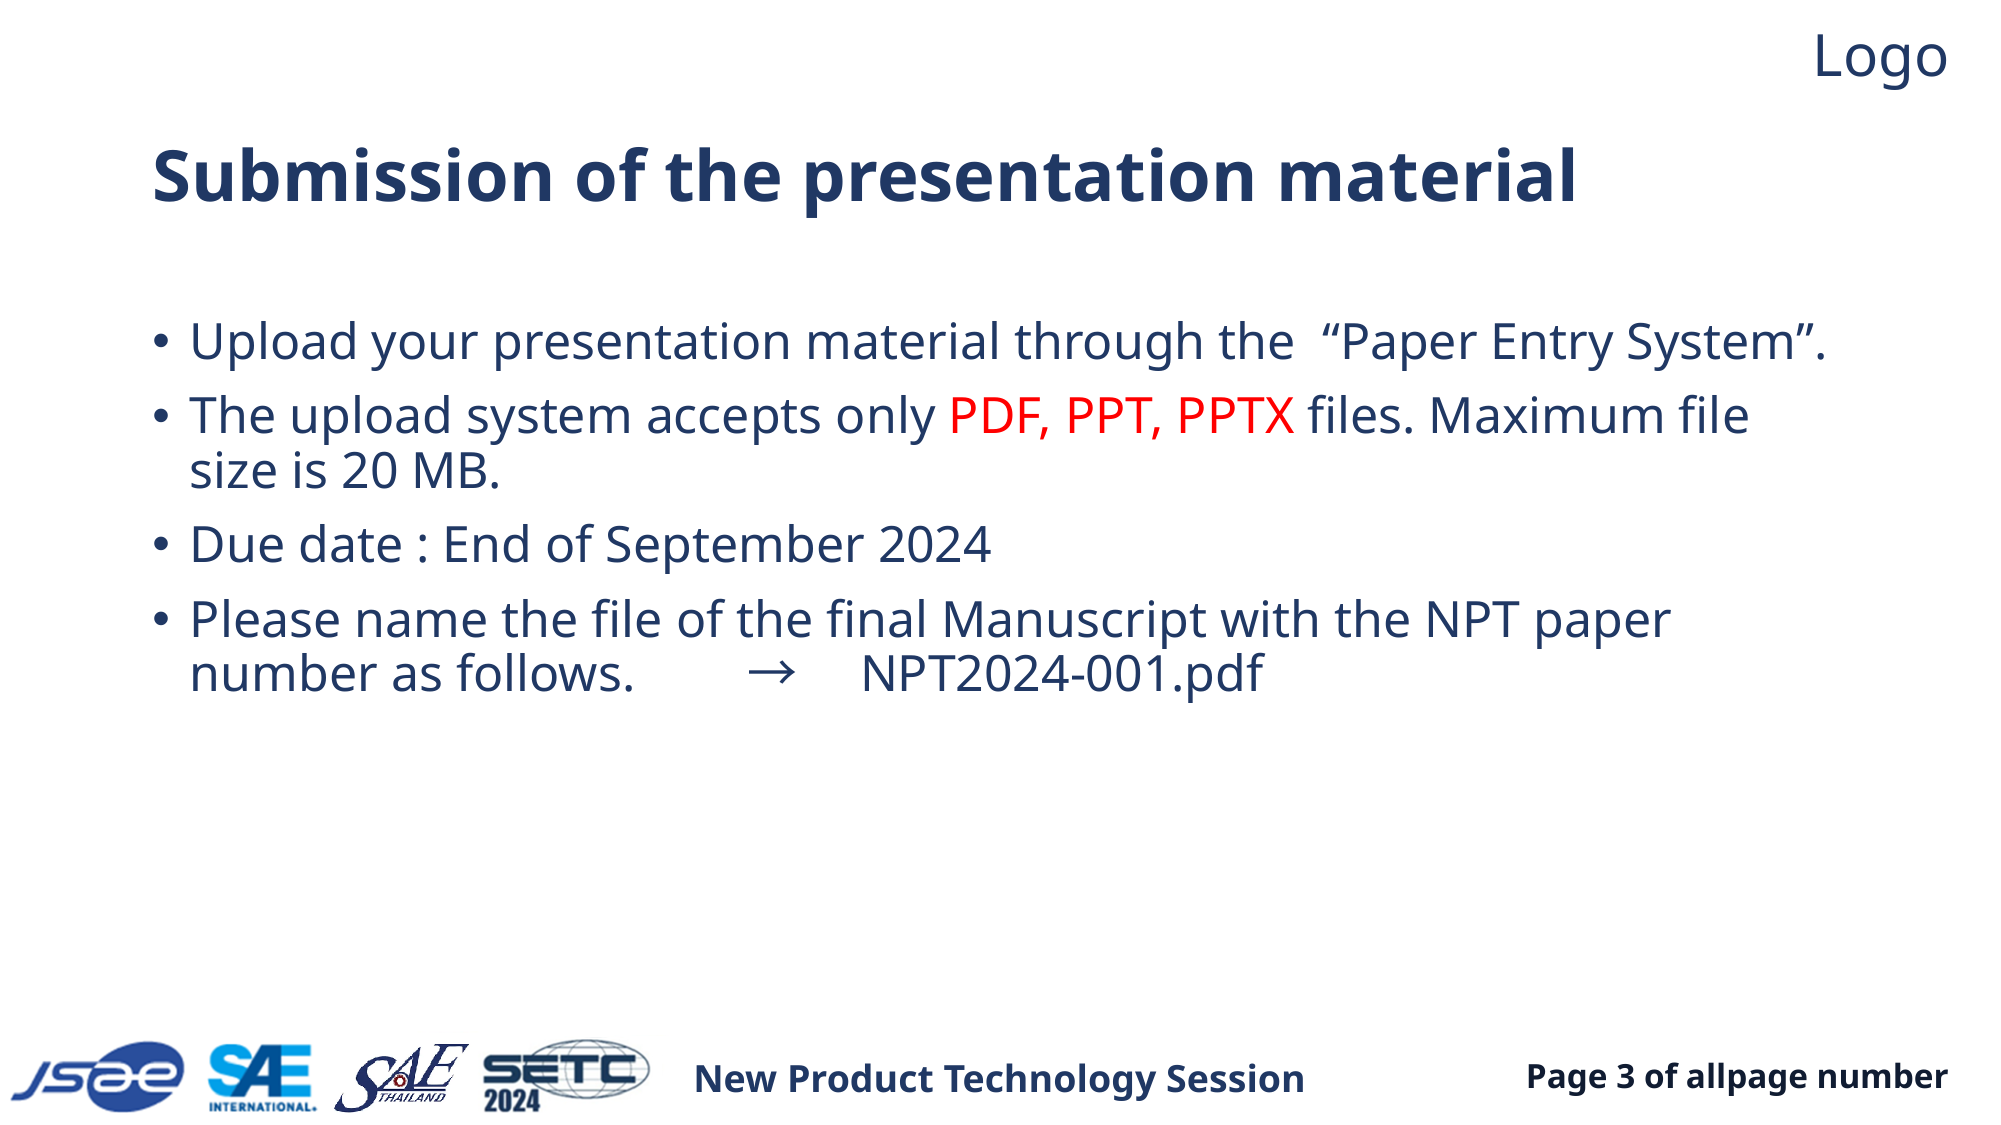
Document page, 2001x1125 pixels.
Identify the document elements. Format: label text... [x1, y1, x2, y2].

footer Page 3 of allpage number [1499, 1047, 1976, 1108]
picture [1, 1031, 673, 1125]
title Submission of the presentation material [137, 111, 1925, 247]
list Upload your presentation material through the “Paper Entry System”. The upload system accepts only PDF, PPT, PPTX files. Maximum file size is 20 MB. Due date : End of September 2024 Please name the file of the final Manuscript with the NPT paper number as follows. → NPT2024-001.pdf [137, 308, 1863, 1019]
